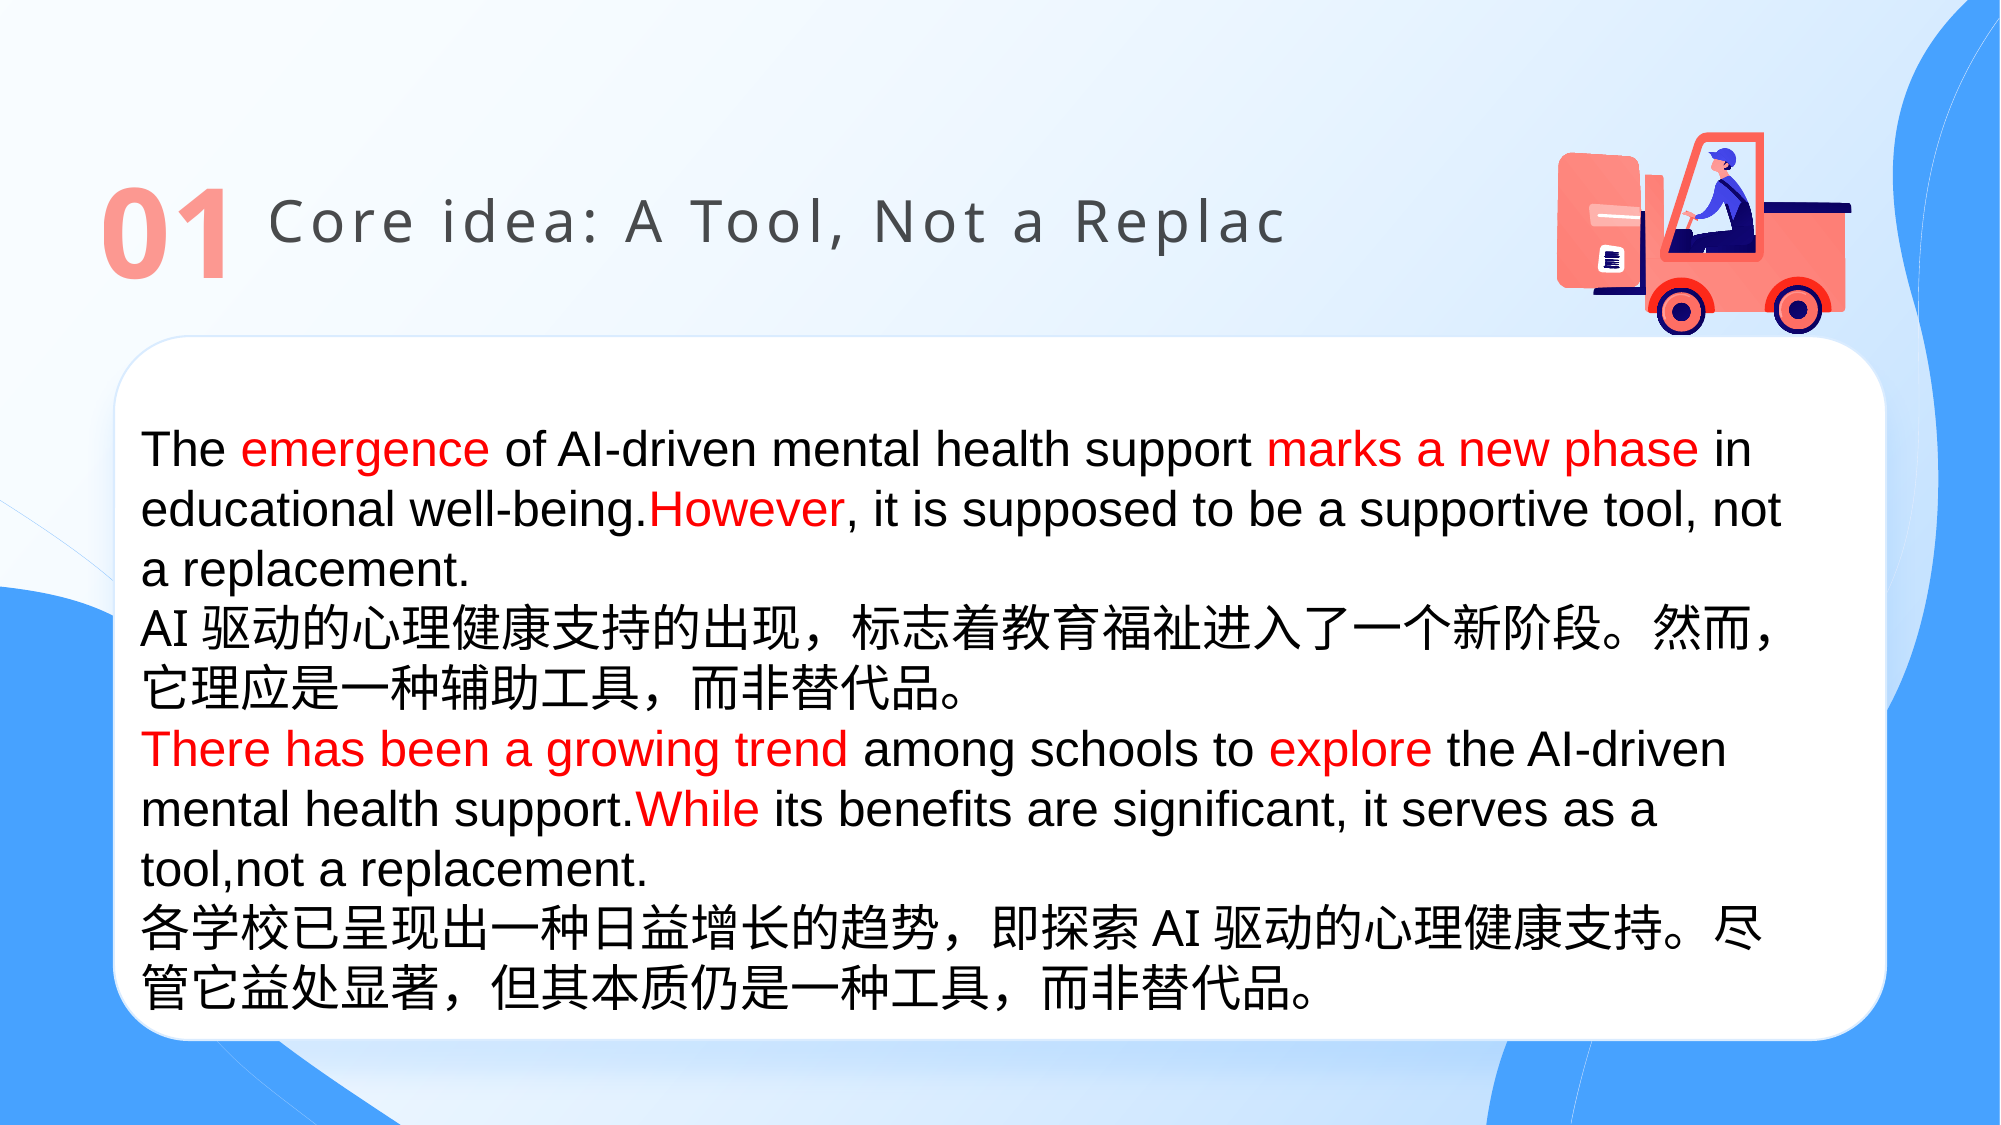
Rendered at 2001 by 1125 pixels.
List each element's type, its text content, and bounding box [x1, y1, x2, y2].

text_box The emergence of AI-driven mental health support marks a new phase in educational well-being.However, it is supposed to be a supportive tool, not a replacement. AI驱动的心理健康支持的出现，标志着教育福祉进入了一个新阶段。然而，它理应是一种辅助工具，而非替代品。 There has been a growing trend among schools to explore the AI-driven mental health support.While its benefits are significant, it serves as a tool,not a replacement. 各学校已呈现出一种日益增长的趋势，即探索AI驱动的心理健康支持。尽管它益处显著，但其本质仍是一种工具，而非替代品。 [125, 408, 1804, 1024]
text_box 01 [54, 101, 289, 303]
text_box Core idea: A Tool, Not a Replacement. [267, 184, 1692, 271]
